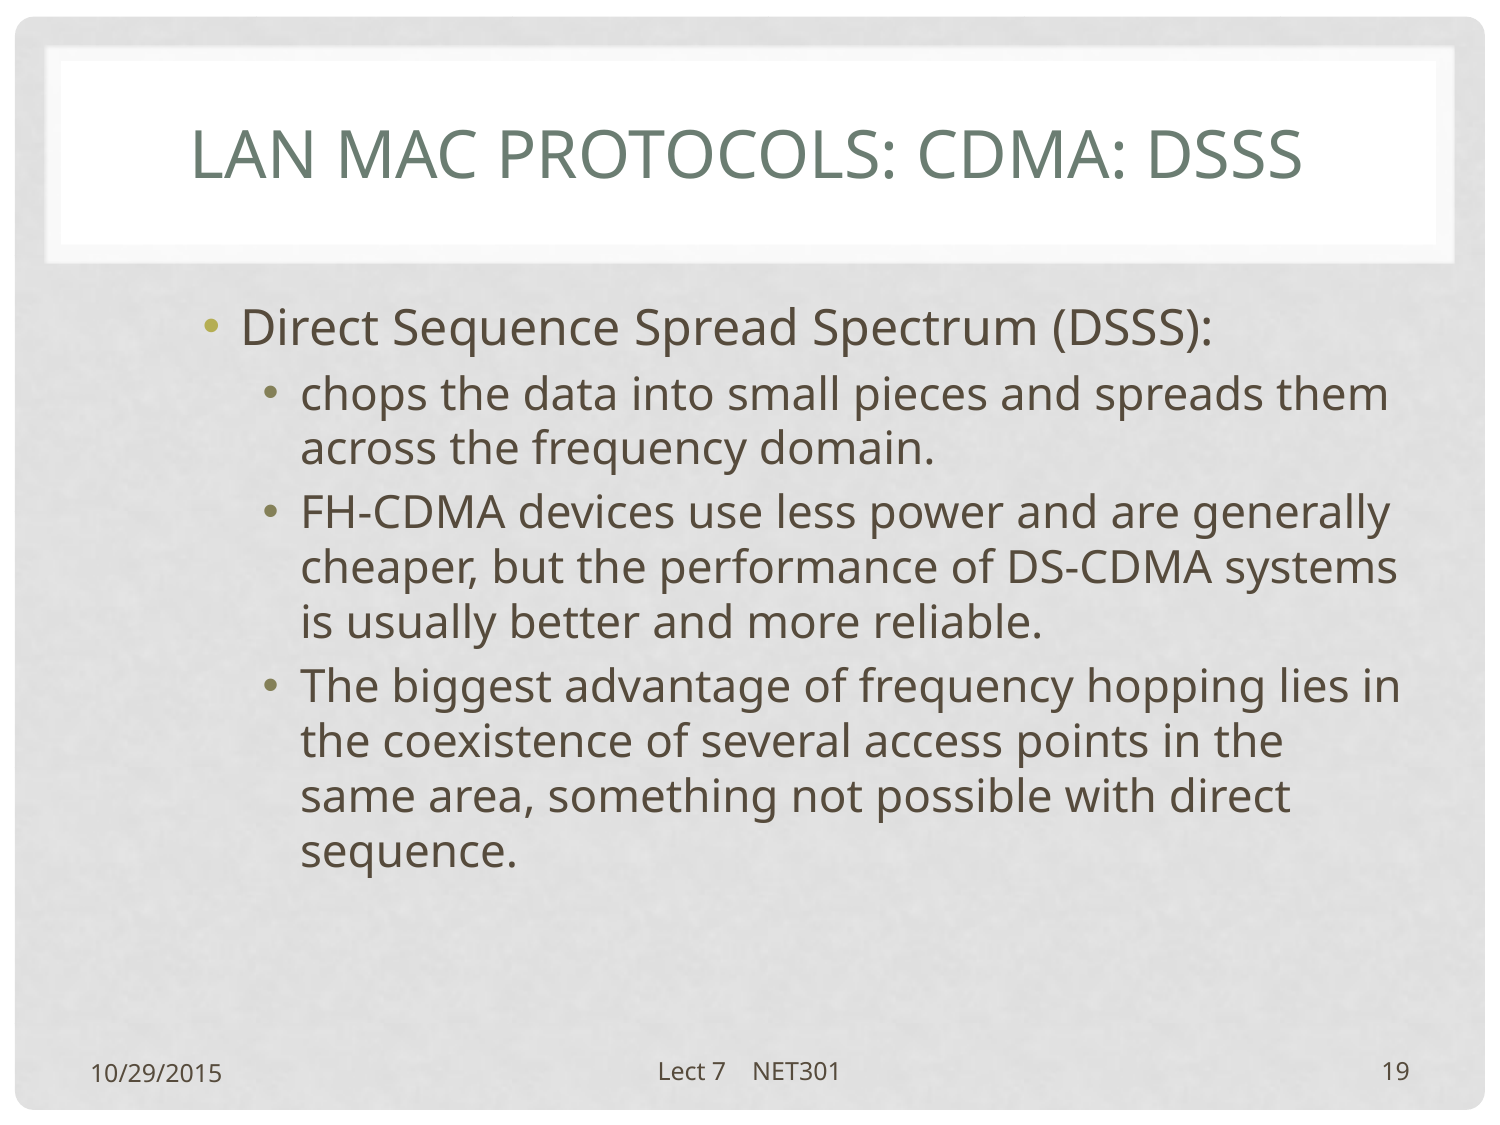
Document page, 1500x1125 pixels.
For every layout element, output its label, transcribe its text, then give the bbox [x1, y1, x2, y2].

title LAN MAC protocols: CDMA: DSSS [69, 66, 1425, 238]
list Direct Sequence Spread Spectrum (DSSS): chops the data into small pieces and spreads them across the frequency domain. FH-CDMA devices use less power and are generally cheaper, but the performance of DS-CDMA systems is usually better and more reliable. The biggest advantage of frequency hopping lies in the coexistence of several access points in the same area, something not possible with direct sequence. [75, 287, 1425, 1005]
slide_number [75, 1042, 425, 1103]
slide_number 19 [1074, 1042, 1425, 1103]
footer Lect 7 NET301 [512, 1042, 988, 1103]
